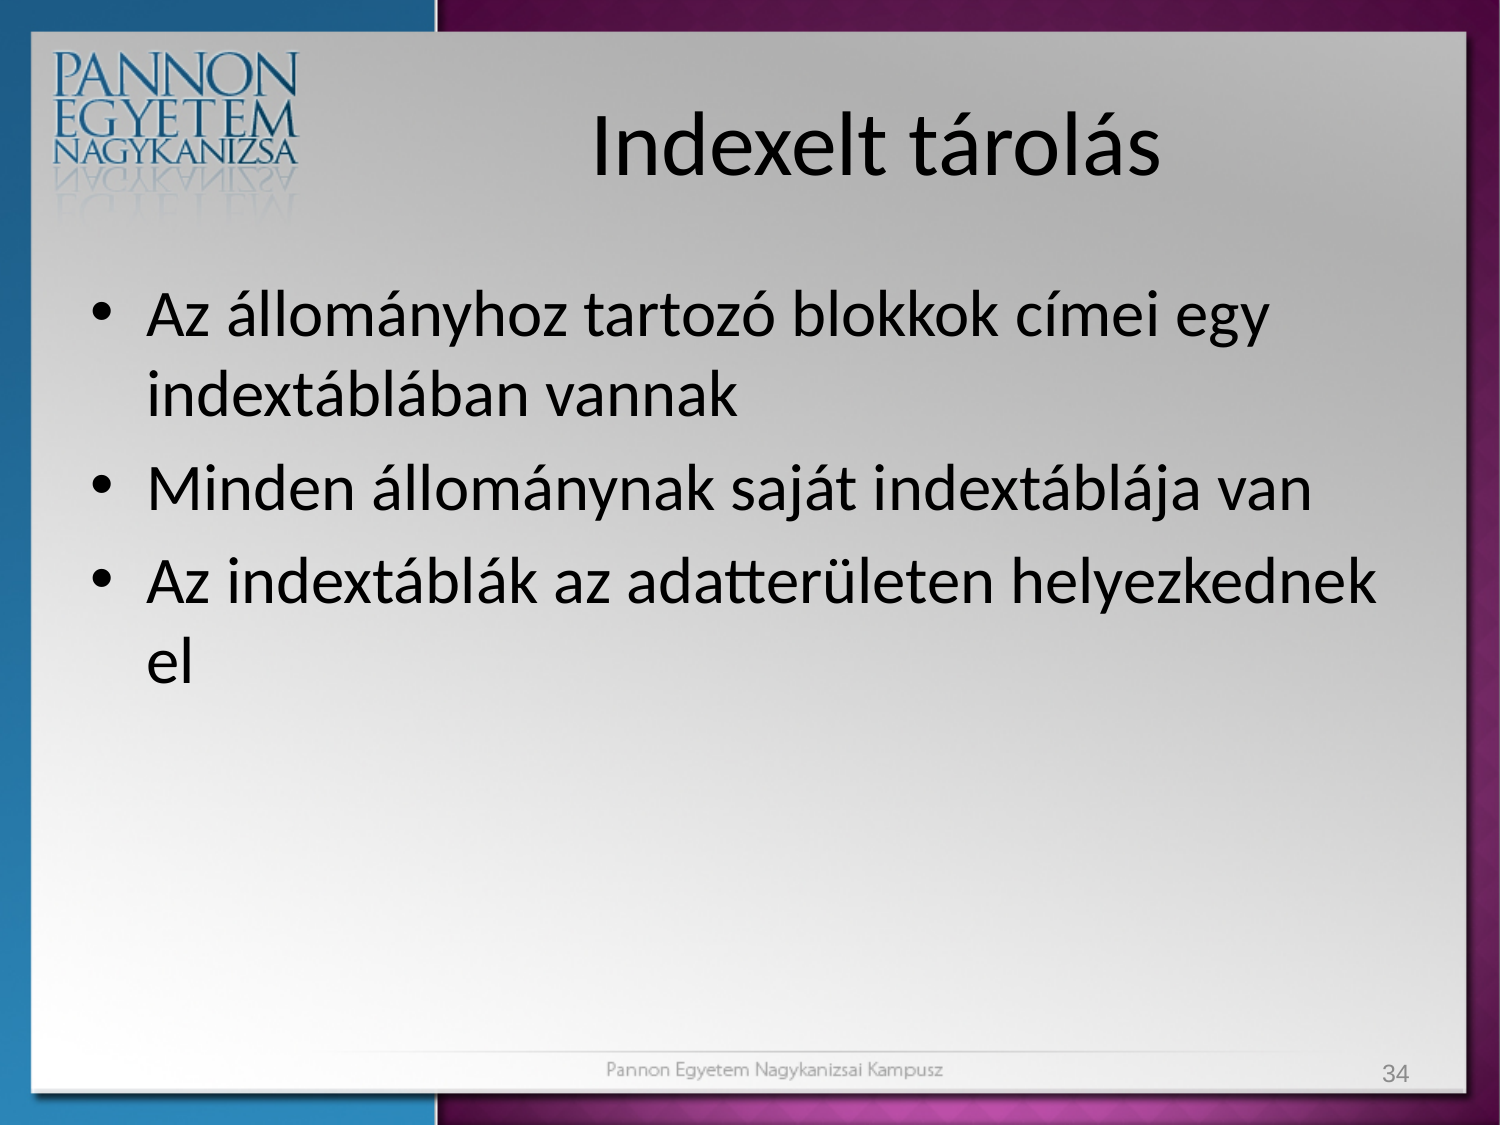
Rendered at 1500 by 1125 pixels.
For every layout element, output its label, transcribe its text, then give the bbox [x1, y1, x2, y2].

list Az állományhoz tartozó blokkok címei egy indextáblában vannak Minden állománynak saját indextáblája van Az indextáblák az adatterületen helyezkednek el [75, 262, 1425, 1038]
title Indexelt tárolás [328, 45, 1425, 233]
picture [0, 0, 1500, 1125]
slide_number 34 [1074, 1042, 1425, 1103]
